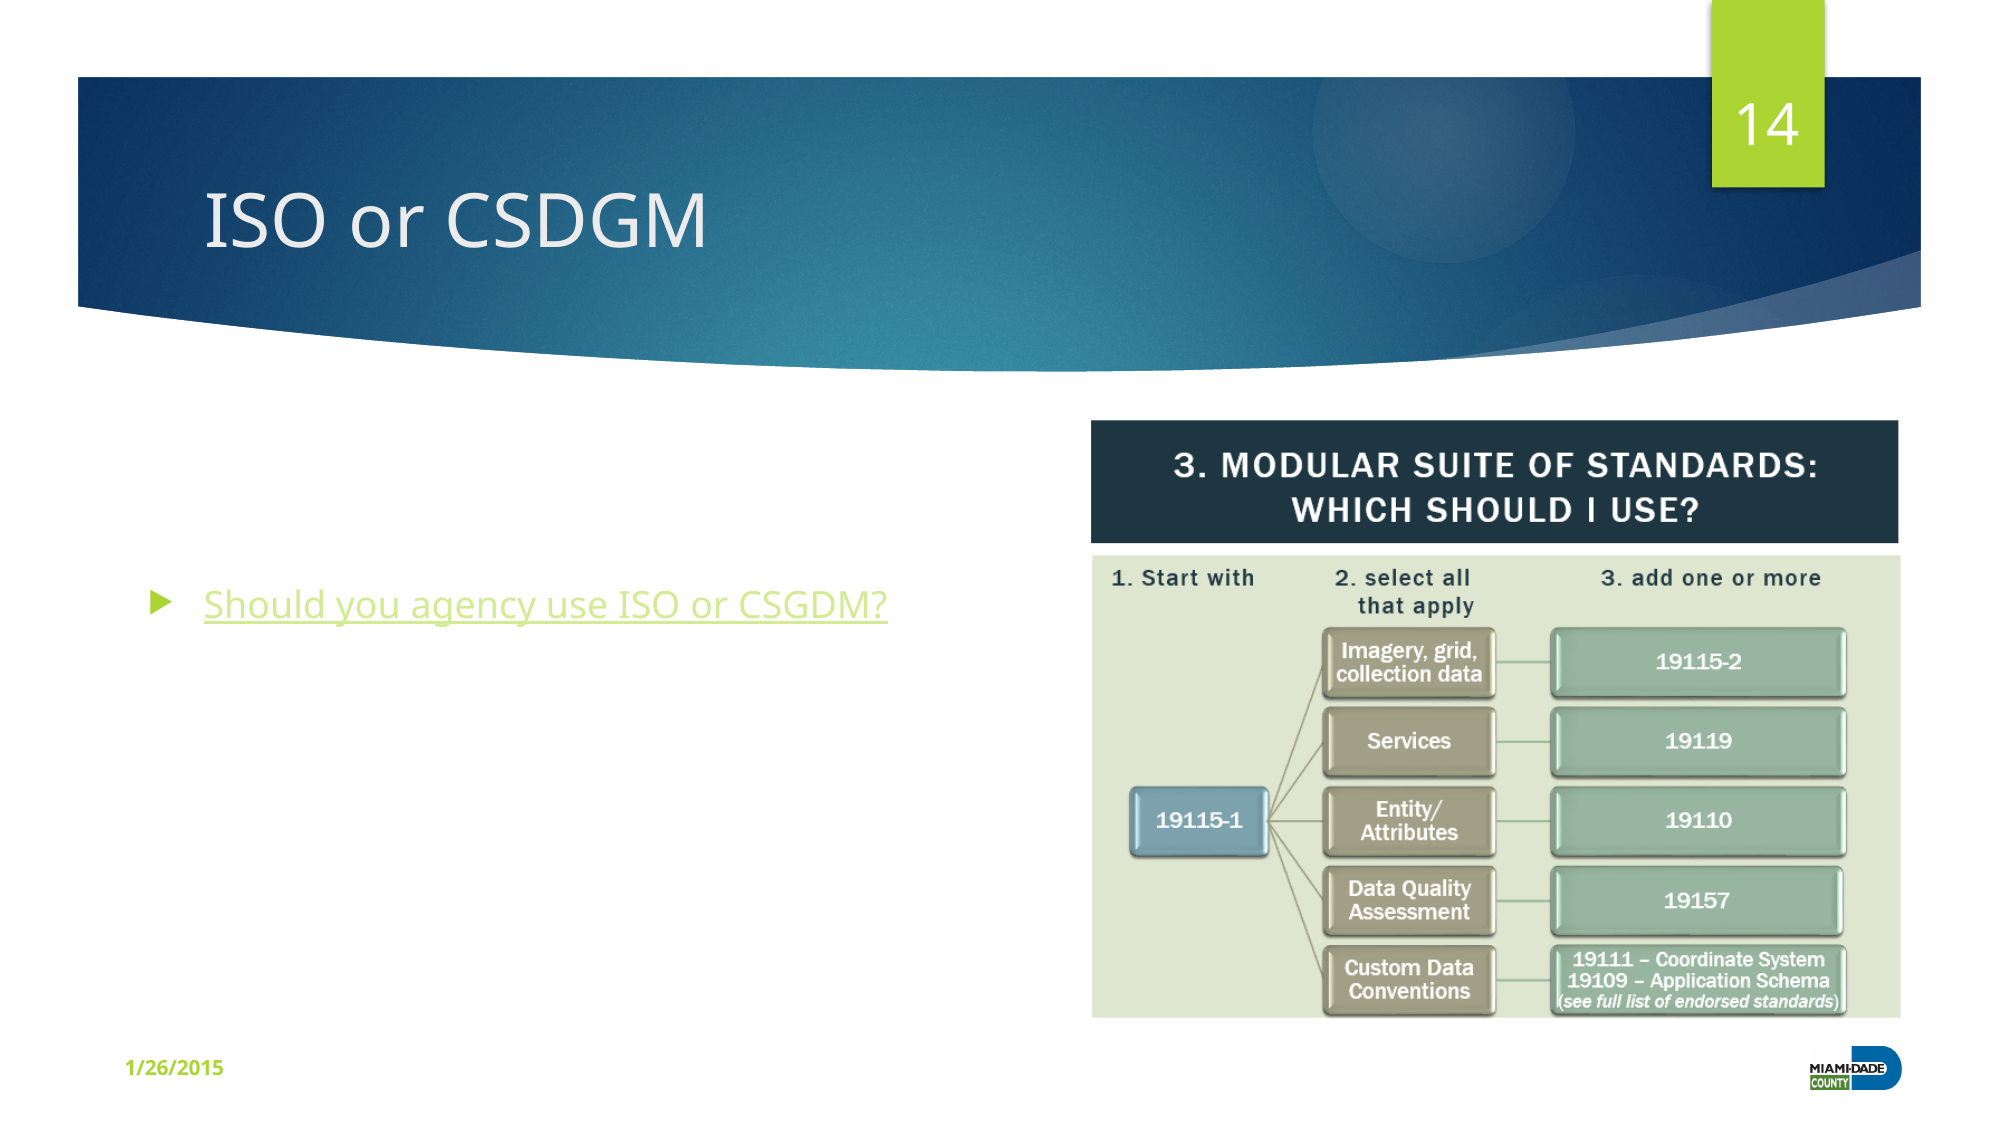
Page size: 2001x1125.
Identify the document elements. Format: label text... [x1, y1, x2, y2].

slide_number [76, 1047, 239, 1098]
picture [1809, 1046, 1904, 1090]
list Should you agency use ISO or CSGDM? [132, 456, 1034, 982]
title ISO or CSDGM [189, 159, 1627, 276]
picture [1090, 417, 1904, 1021]
slide_number 14 [1698, 48, 1836, 175]
